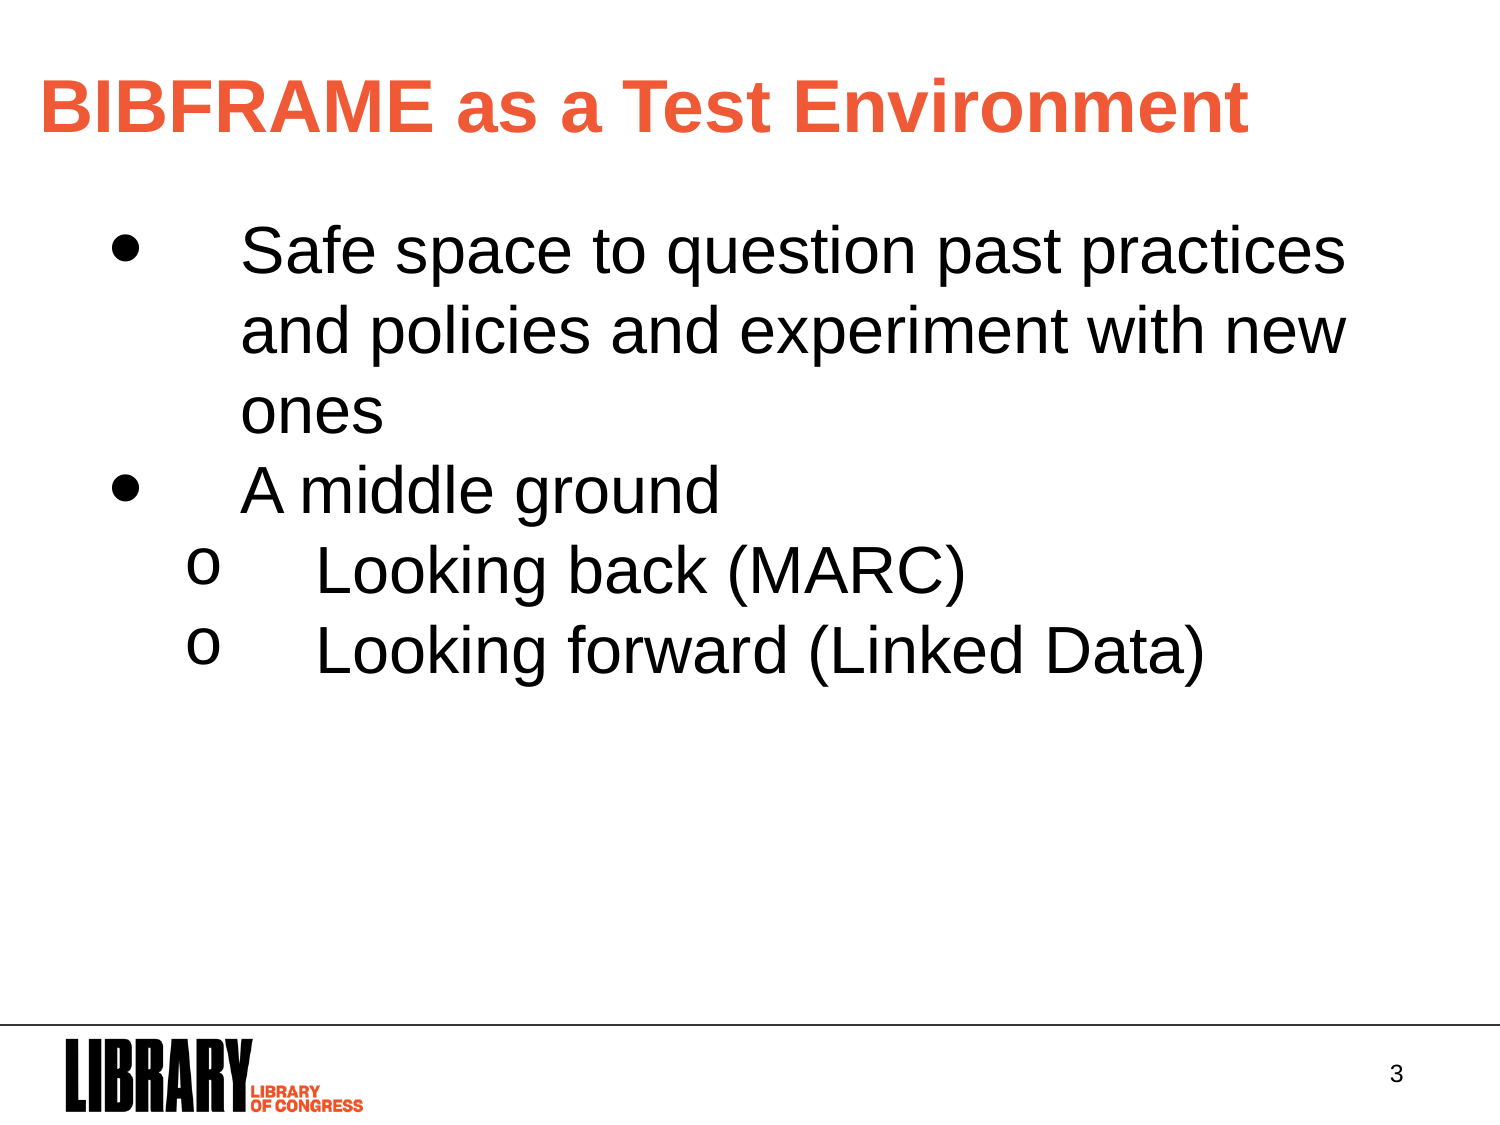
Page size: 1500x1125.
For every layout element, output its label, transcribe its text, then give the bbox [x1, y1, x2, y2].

text_box BIBFRAME as a Test Environment [24, 49, 1488, 155]
picture [62, 1035, 366, 1115]
text_box Safe space to question past practices and policies and experiment with new ones A middle ground Looking back (MARC) Looking forward (Linked Data) [93, 199, 1419, 695]
